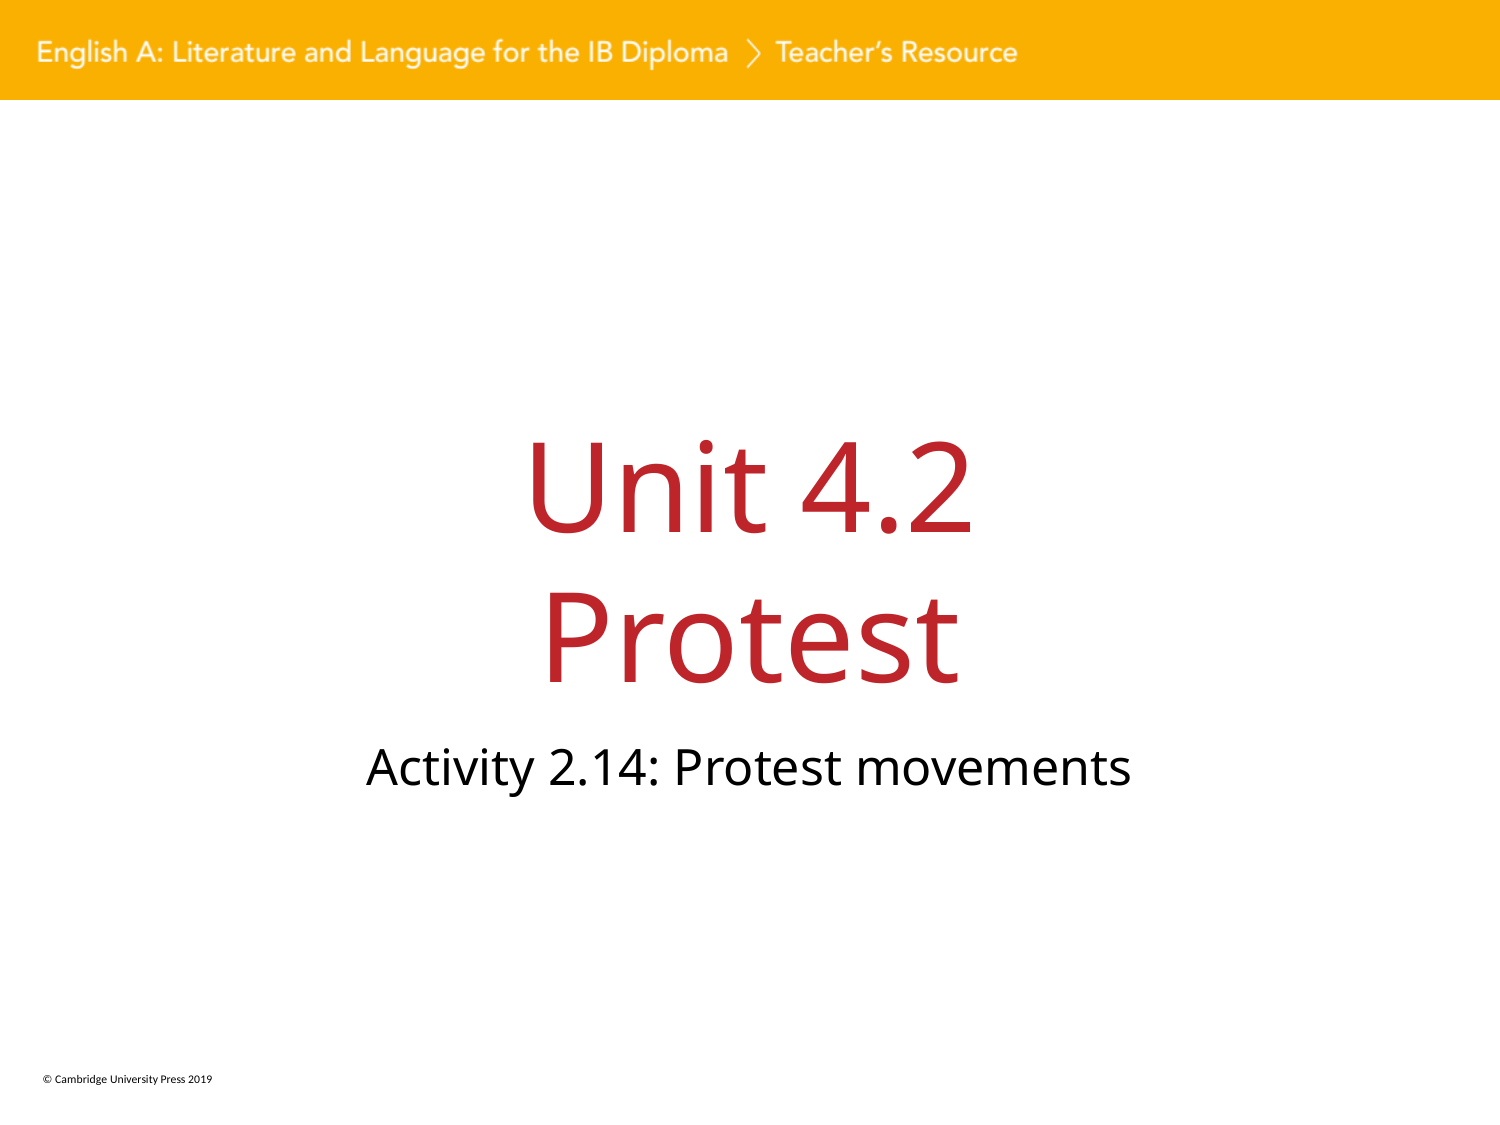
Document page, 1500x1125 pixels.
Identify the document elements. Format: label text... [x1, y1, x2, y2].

text_box Unit 4.2 Protest Activity 2.14: Protest movements [112, 201, 1388, 1001]
subtitle © Cambridge University Press 2019 [27, 1063, 1388, 1093]
picture [0, 0, 1500, 101]
